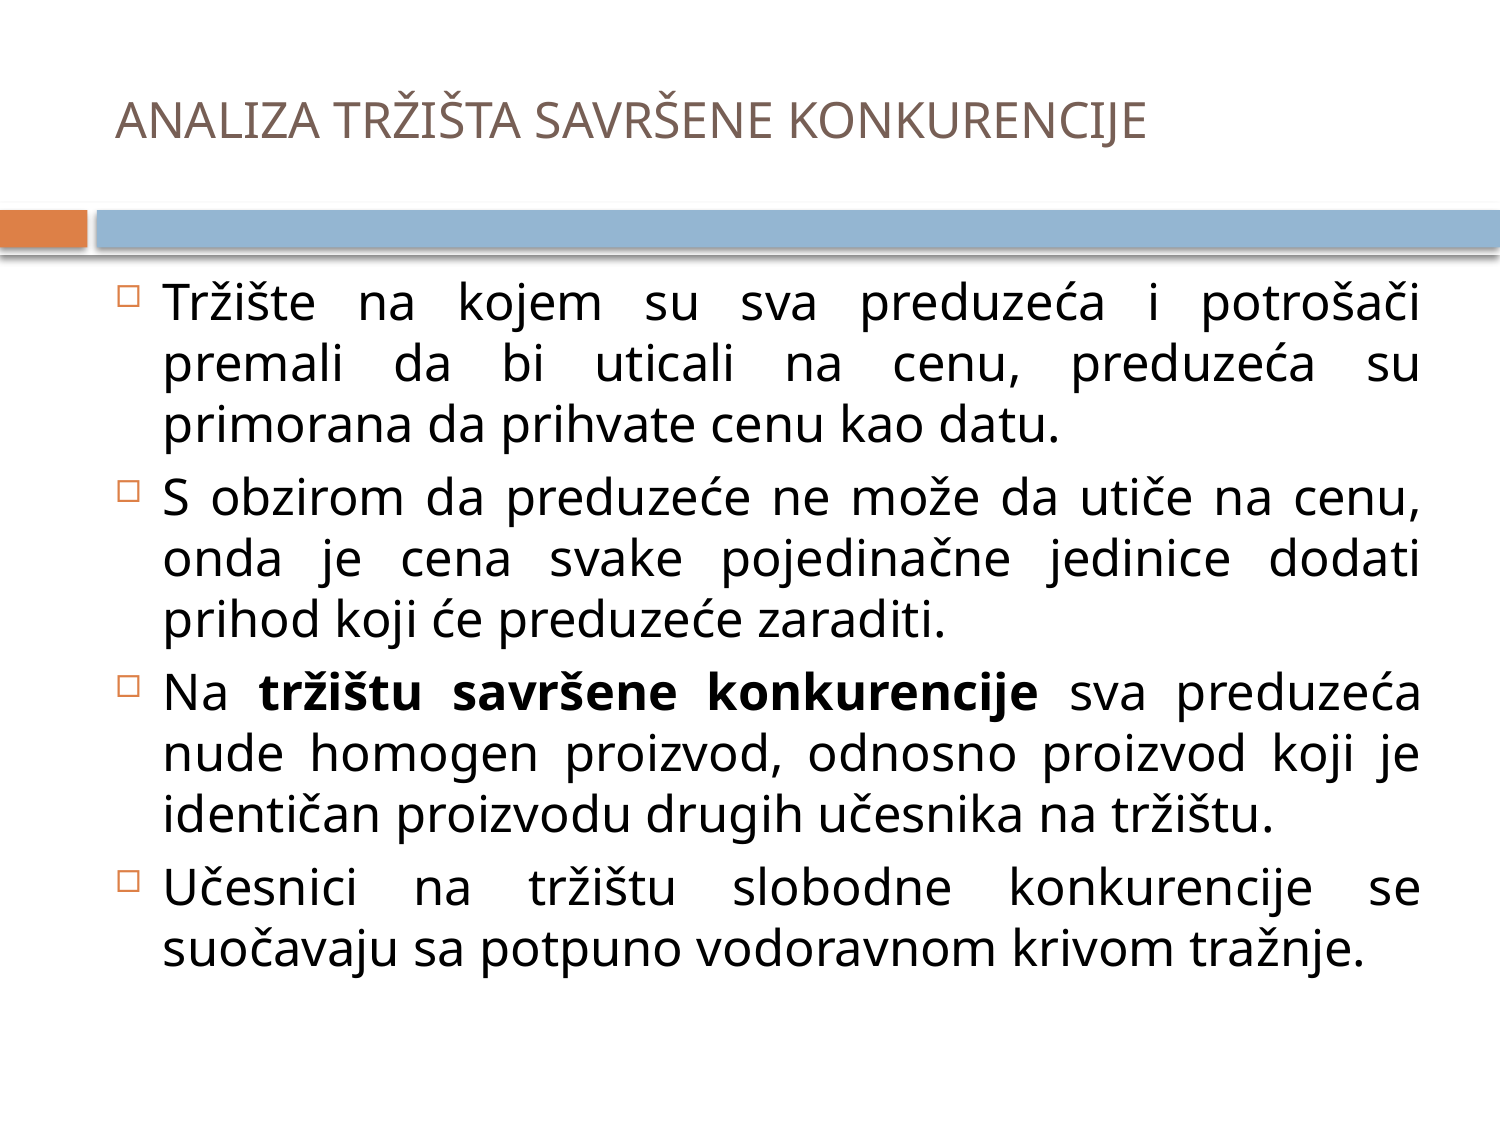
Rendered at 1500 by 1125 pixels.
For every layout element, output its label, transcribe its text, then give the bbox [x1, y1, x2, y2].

title ANALIZA TRŽIŠTA SAVRŠENE KONKURENCIJE [100, 37, 1438, 200]
list Tržište na kojem su sva preduzeća i potrošači premali da bi uticali na cenu, preduzeća su primorana da prihvate cenu kao datu. S obzirom da preduzeće ne može da utiče na cenu, onda je cena svake pojedinačne jedinice dodati prihod koji će preduzeće zaraditi. Na tržištu savršene konkurencije sva preduzeća nude homogen proizvod, odnosno proizvod koji je identičan proizvodu drugih učesnika na tržištu. Učesnici na tržištu slobodne konkurencije se suočavaju sa potpuno vodoravnom krivom tražnje. [100, 262, 1438, 1000]
